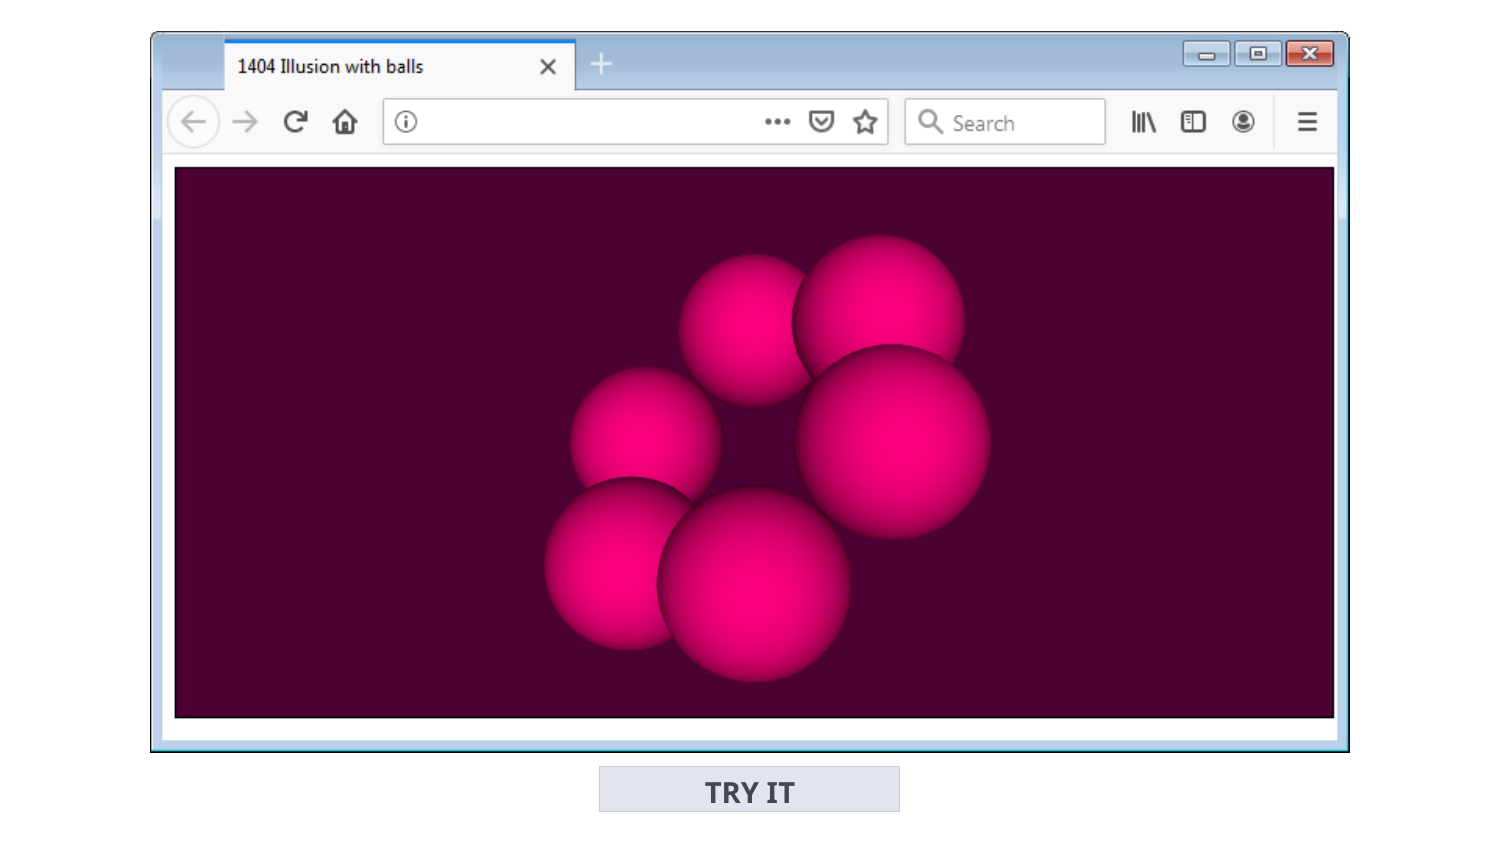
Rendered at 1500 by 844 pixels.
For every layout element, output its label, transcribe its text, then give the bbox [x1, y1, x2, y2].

text_box TRY IT [599, 766, 900, 812]
picture [149, 31, 1351, 753]
